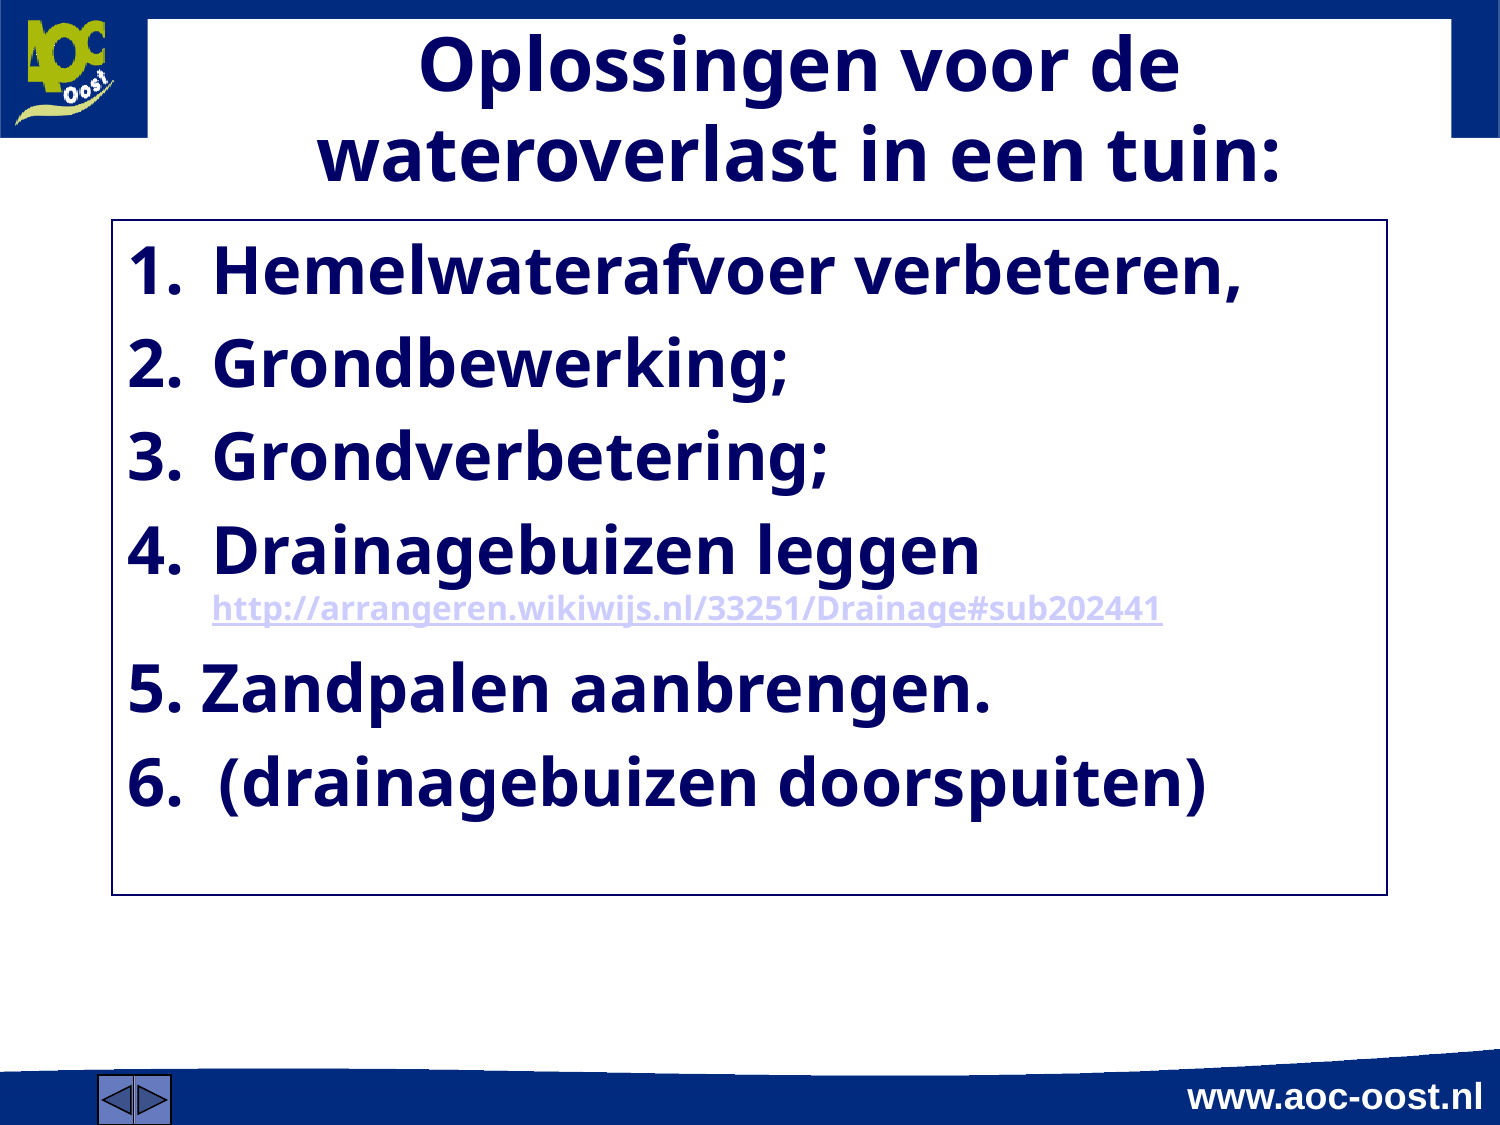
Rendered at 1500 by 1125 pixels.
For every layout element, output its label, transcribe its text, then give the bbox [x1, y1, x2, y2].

list Hemelwaterafvoer verbeteren, Grondbewerking; Grondverbetering; Drainagebuizen leggen http://arrangeren.wikiwijs.nl/33251/Drainage#sub202441 5. Zandpalen aanbrengen. 6. (drainagebuizen doorspuiten) [111, 219, 1388, 896]
picture [0, 0, 1500, 138]
picture [0, 1049, 1500, 1125]
title Oplossingen voor de wateroverlast in een tuin: [147, 19, 1452, 194]
